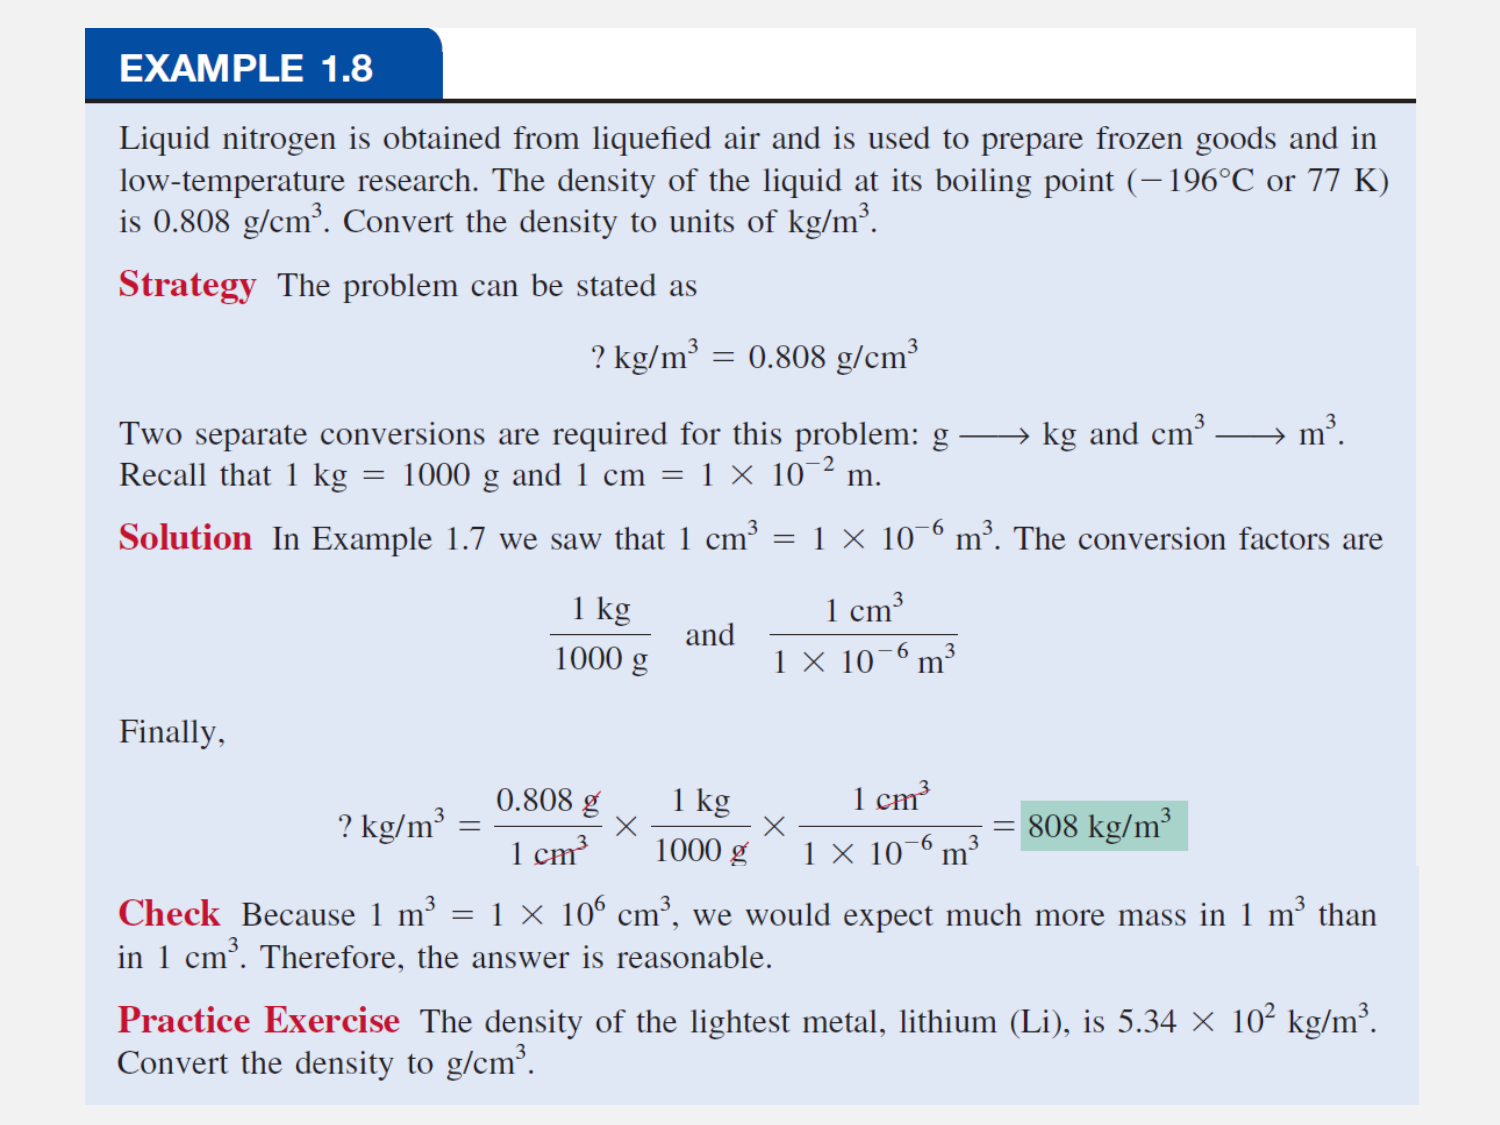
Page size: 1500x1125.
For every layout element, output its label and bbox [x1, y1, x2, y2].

text_box [85, 28, 1420, 1105]
